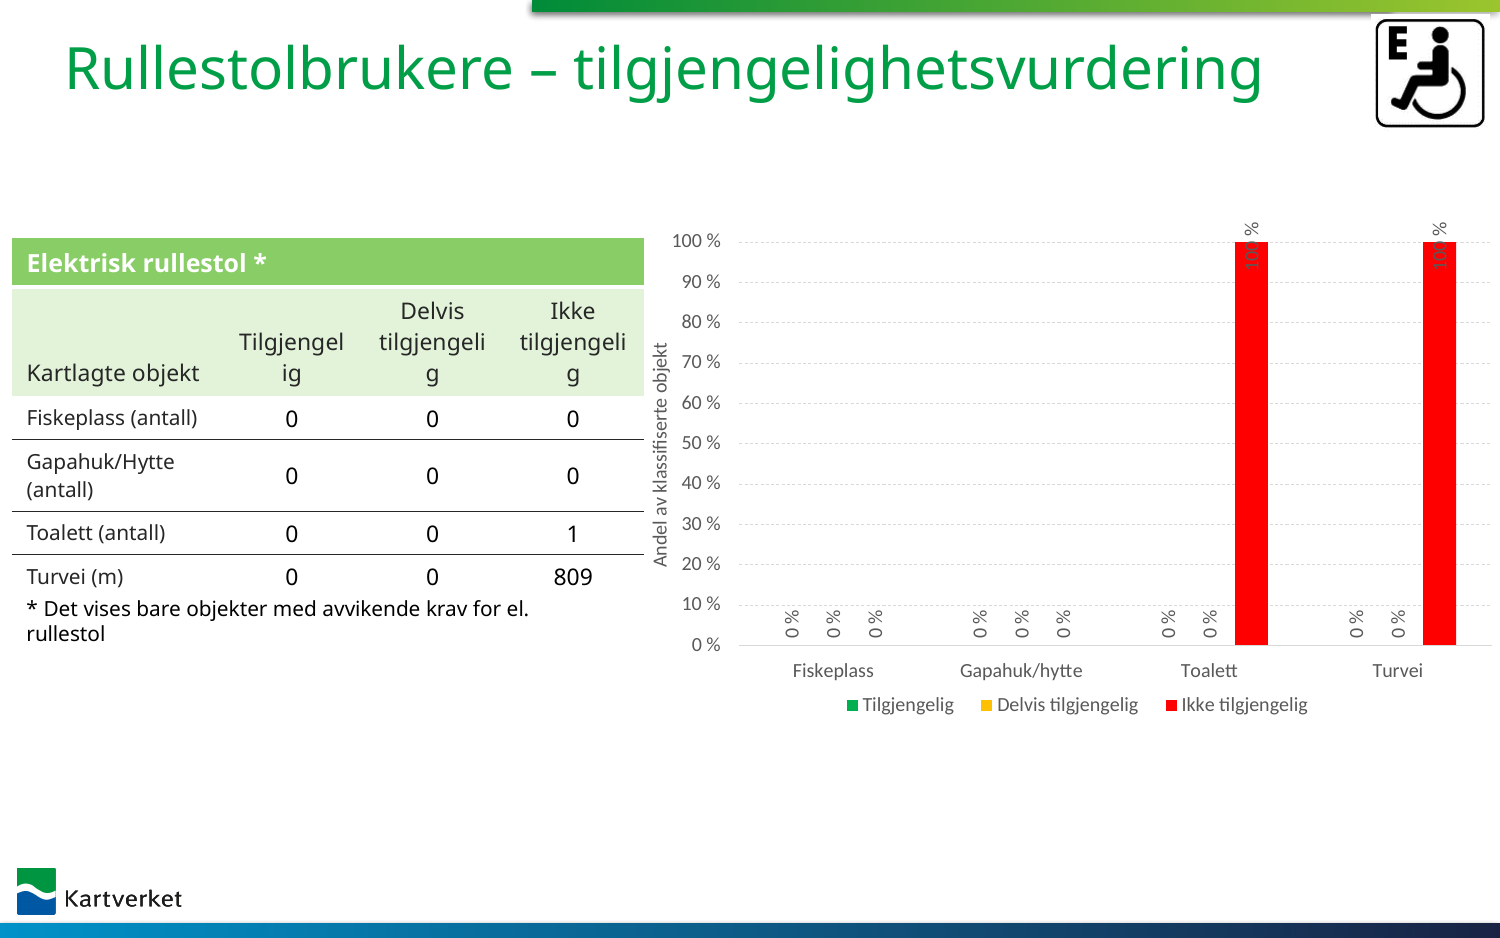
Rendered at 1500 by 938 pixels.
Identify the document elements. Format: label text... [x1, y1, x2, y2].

table_cell 0 [362, 512, 503, 554]
text_box Rullestolbrukere – tilgjengelighetsvurdering [49, 12, 1372, 109]
table_cell Turvei (m) [12, 555, 222, 588]
table_cell 0 [222, 396, 362, 439]
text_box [1371, 13, 1491, 133]
text_box * Det vises bare objekter med avvikende krav for el. rullestol [11, 588, 597, 653]
table_cell Toalett (antall) [12, 512, 222, 554]
table_cell 0 [503, 396, 638, 439]
table_cell Tilgjengelig [222, 289, 362, 396]
table_cell 0 [362, 555, 503, 588]
table_cell Fiskeplass (antall) [12, 396, 222, 439]
table_cell 809 [503, 555, 638, 598]
picture [643, 218, 1500, 728]
table_cell Kartlagte objekt [12, 289, 222, 396]
table_cell 0 [503, 440, 638, 511]
table_cell 0 [222, 512, 362, 554]
table_cell 0 [362, 440, 503, 511]
table_cell Delvis tilgjengelig [362, 289, 503, 396]
table_cell 0 [222, 440, 362, 511]
table_cell 0 [362, 396, 503, 439]
table_cell 0 [222, 555, 362, 588]
table_cell Ikke tilgjengelig [503, 289, 638, 396]
table_cell 1 [503, 512, 638, 554]
table_cell Gapahuk/Hytte (antall) [12, 440, 222, 511]
table_header Elektrisk rullestol * [12, 238, 638, 285]
